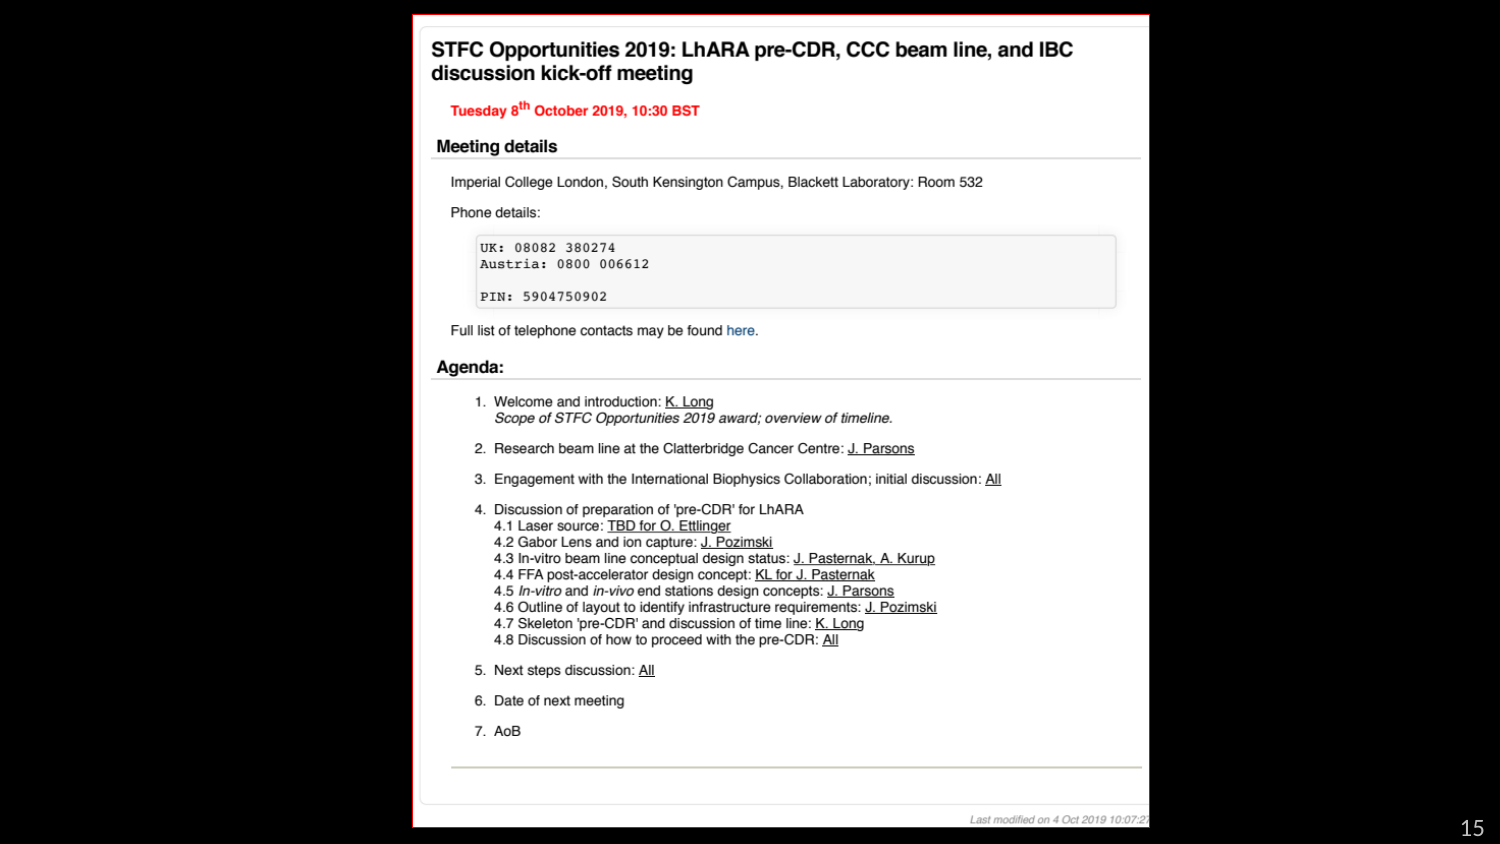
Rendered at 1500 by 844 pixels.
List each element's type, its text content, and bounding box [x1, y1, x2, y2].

slide_number 15 [1149, 808, 1500, 844]
picture [411, 14, 1151, 828]
